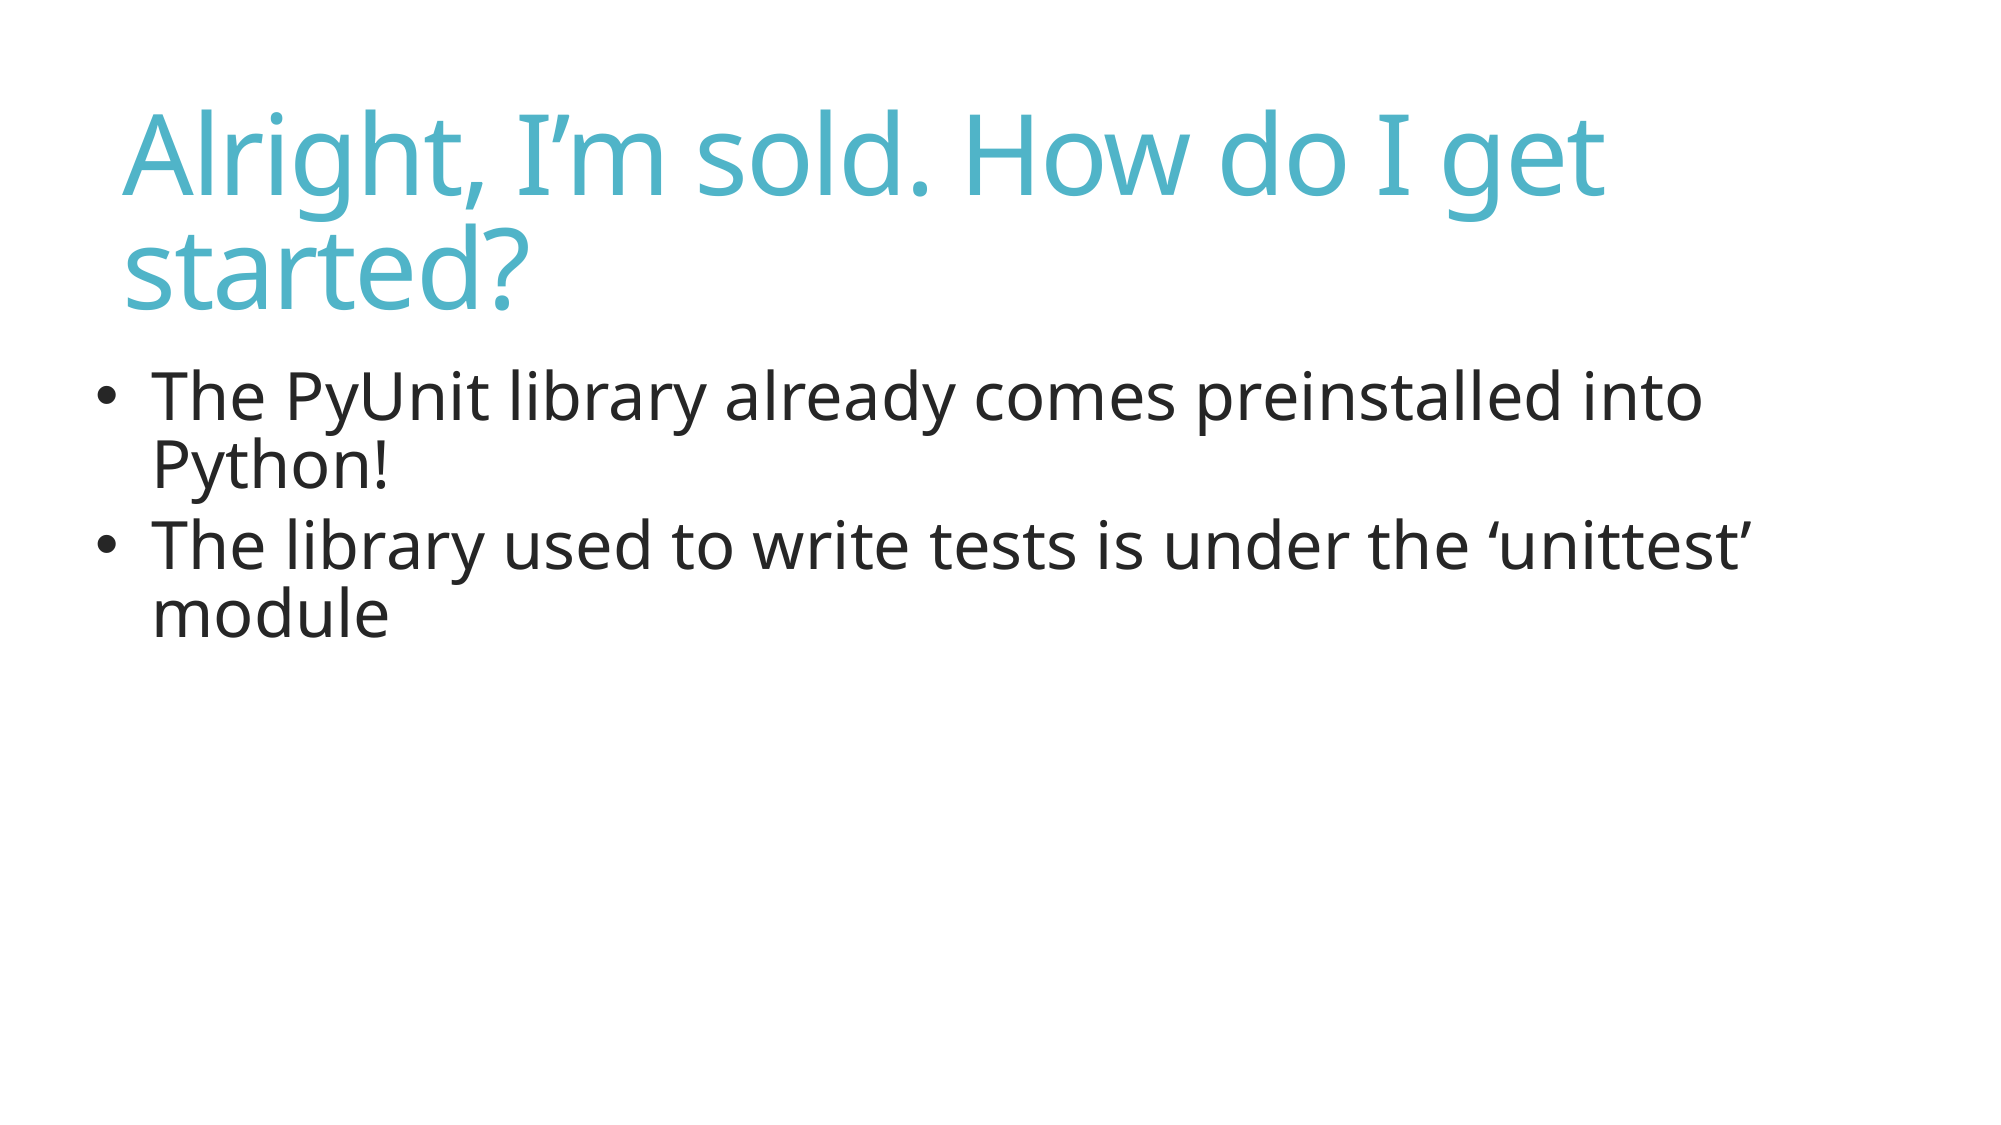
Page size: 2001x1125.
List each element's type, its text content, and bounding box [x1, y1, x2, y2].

list The PyUnit library already comes preinstalled into Python! The library used to write tests is under the ‘unittest’ module [79, 358, 1844, 977]
title Alright, I’m sold. How do I get started? [107, 81, 1875, 354]
